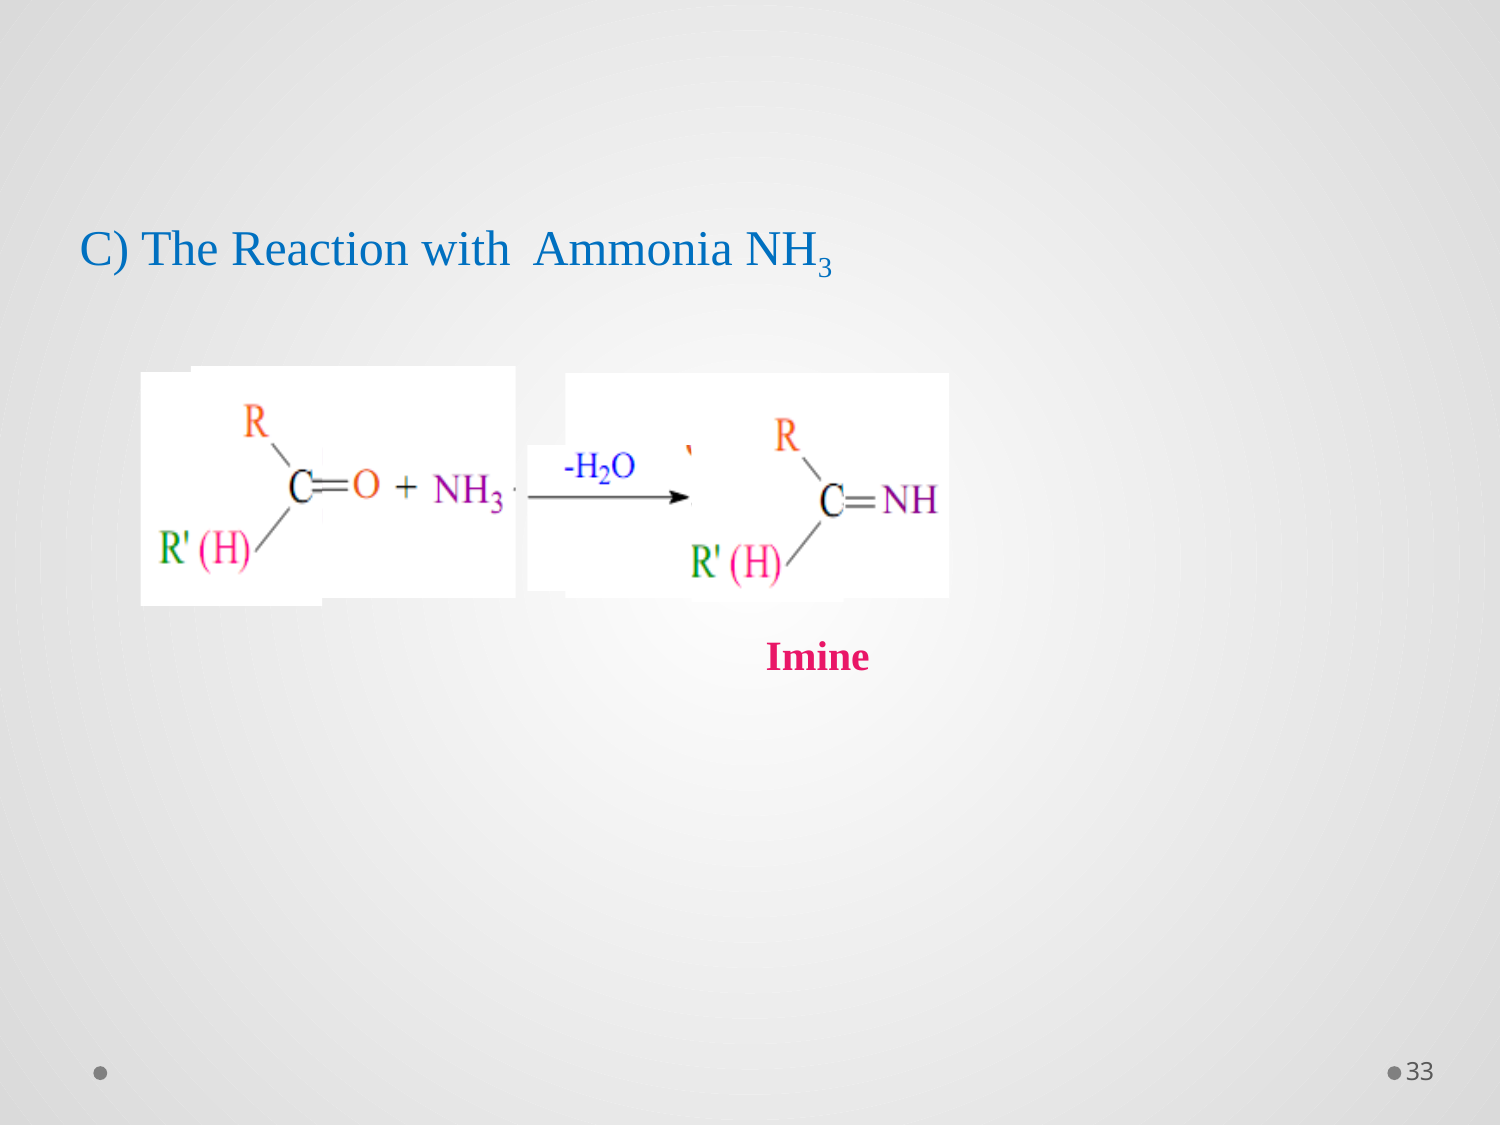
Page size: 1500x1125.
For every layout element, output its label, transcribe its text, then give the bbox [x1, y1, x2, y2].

slide_number 33 [1401, 1042, 1494, 1103]
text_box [140, 351, 950, 687]
text_box C) The Reaction with Ammonia NH3 [64, 208, 972, 292]
